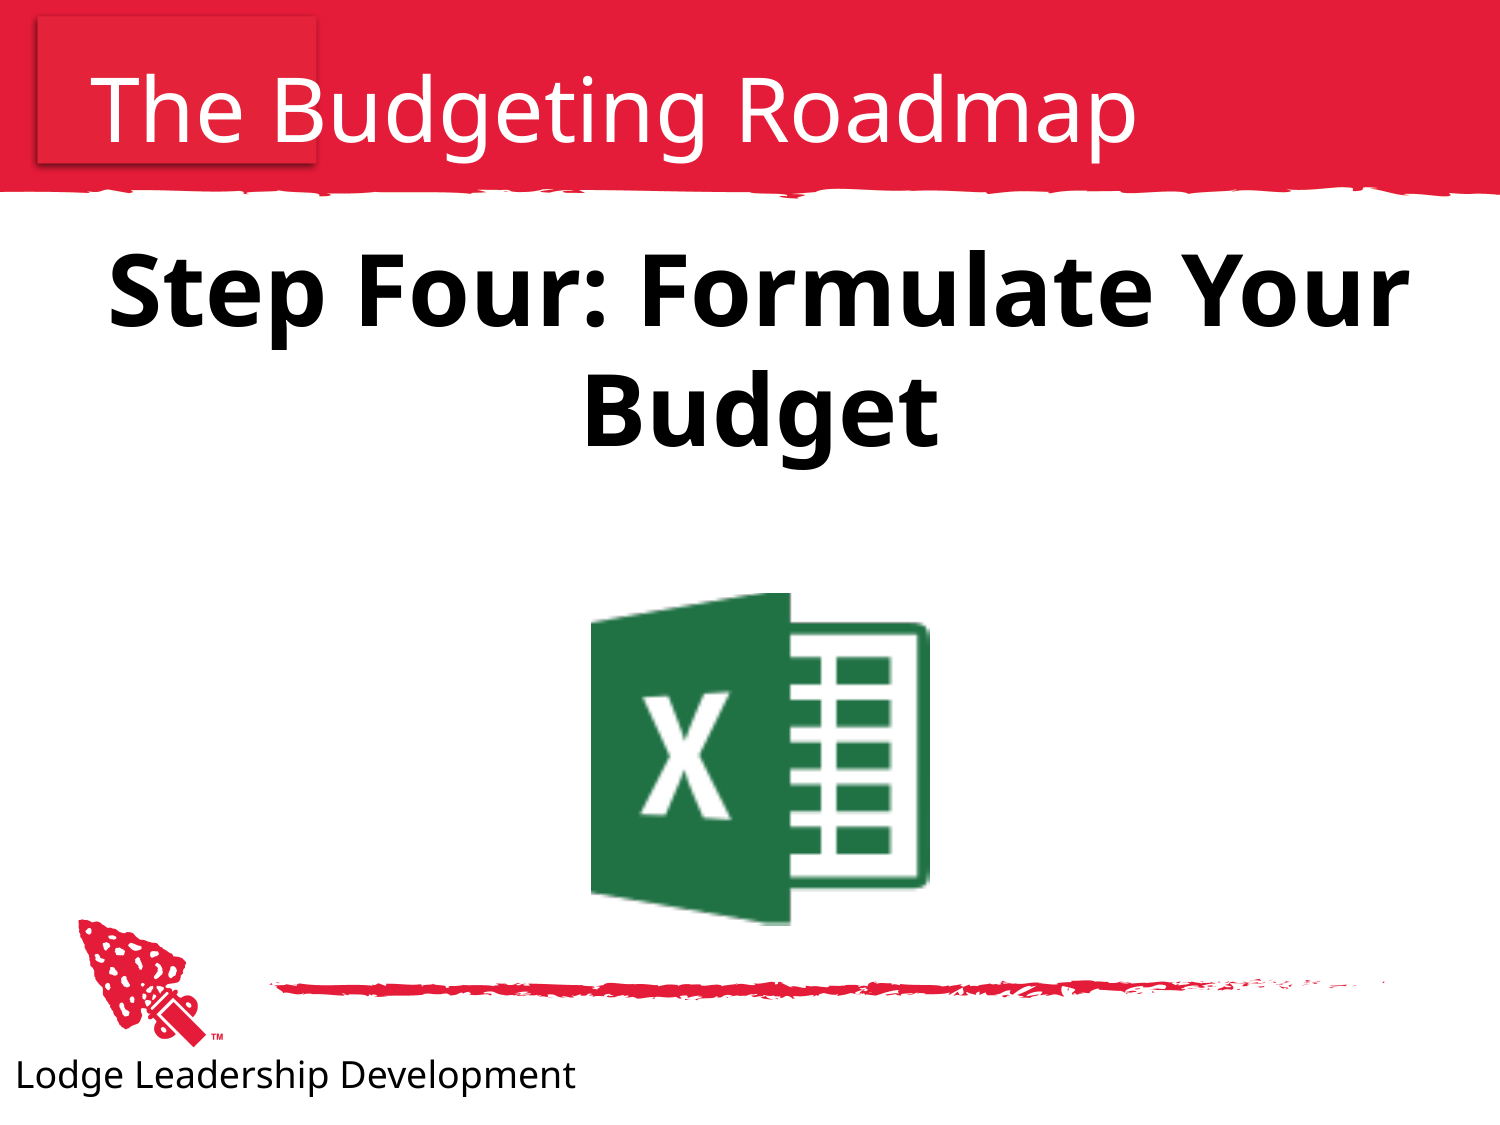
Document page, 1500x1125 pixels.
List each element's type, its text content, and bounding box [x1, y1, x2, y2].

title The Budgeting Roadmap [75, 45, 1425, 168]
list Step Four: Formulate Your Budget [75, 218, 1446, 969]
text_box Lodge Leadership Development [0, 1043, 1500, 1125]
picture [0, 0, 1500, 1043]
